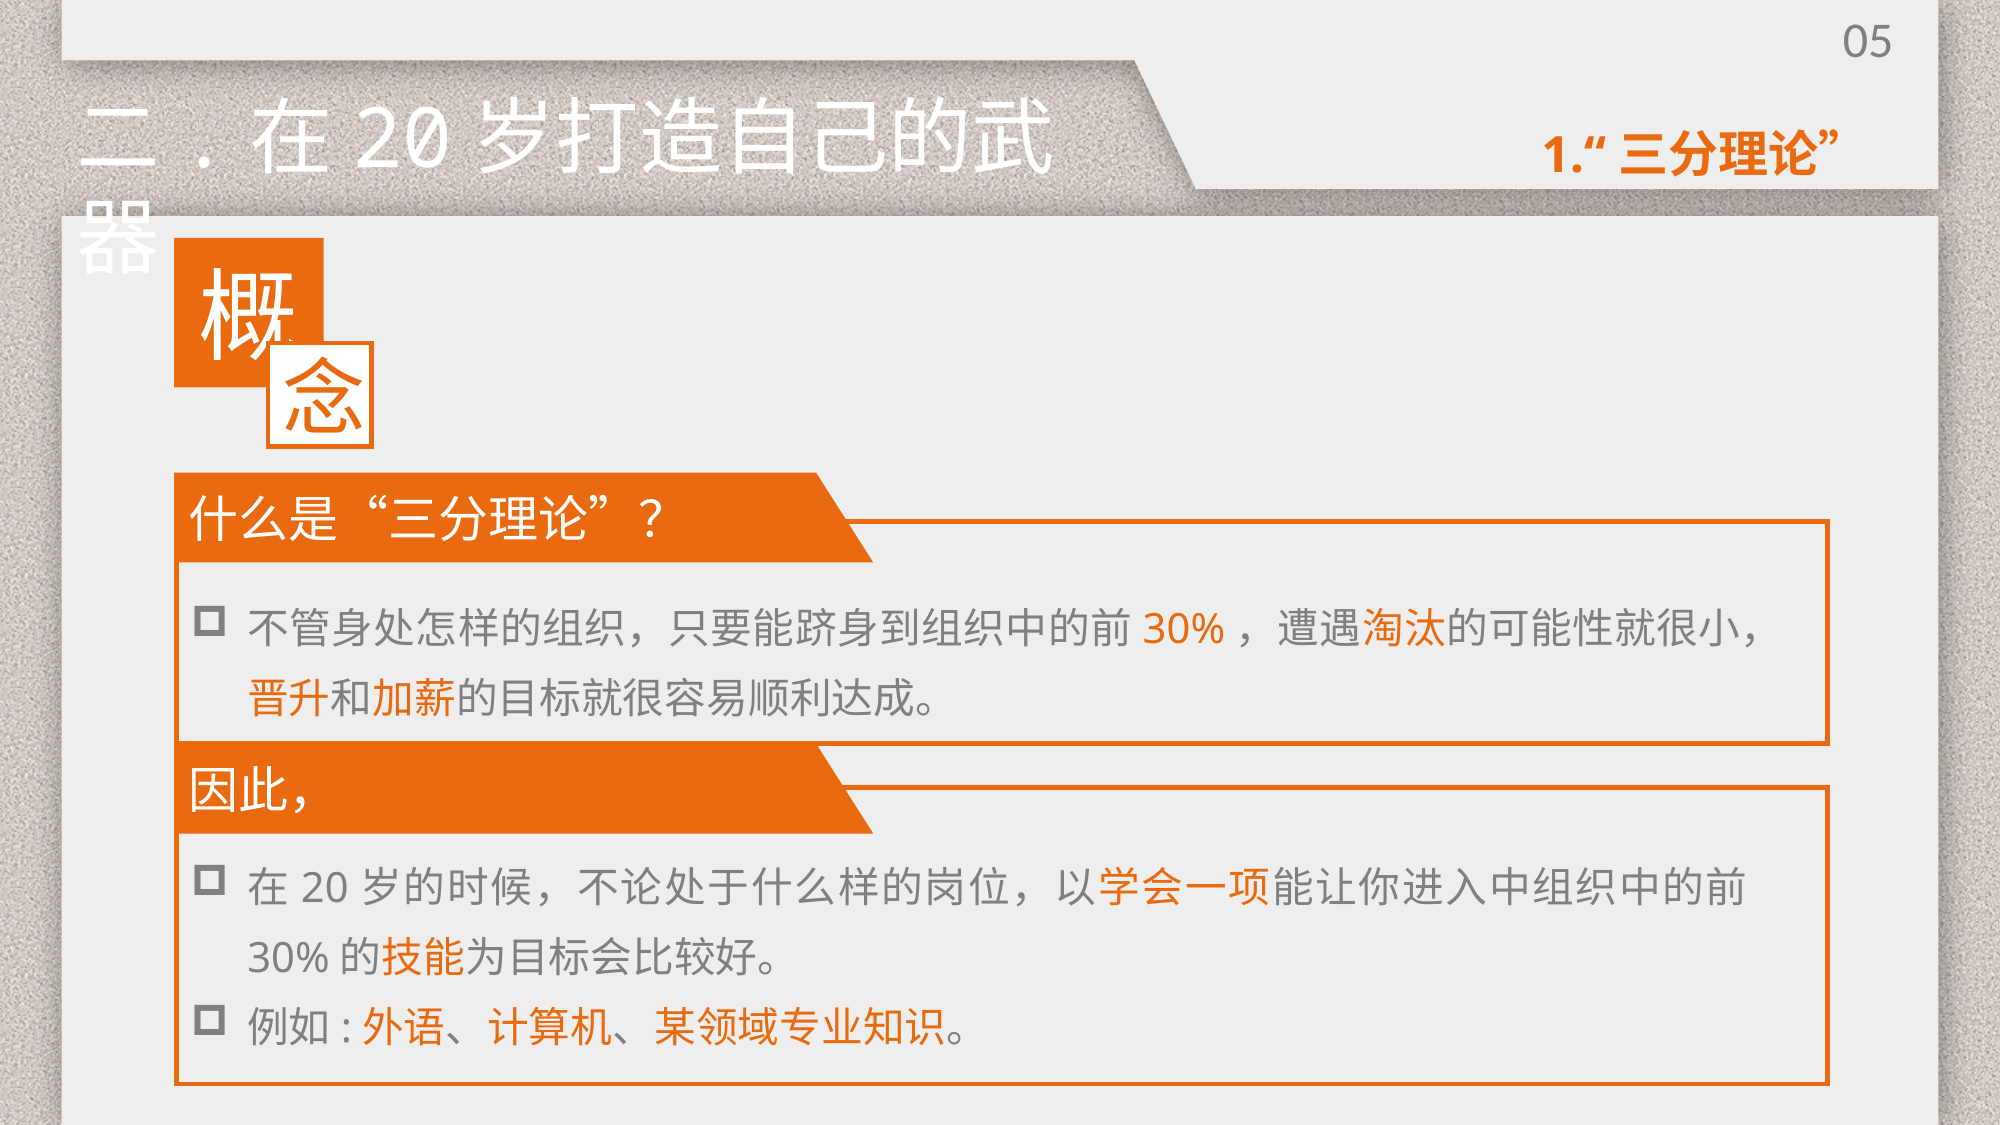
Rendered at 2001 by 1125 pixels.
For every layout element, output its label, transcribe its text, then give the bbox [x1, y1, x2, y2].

text_box 1.“三分理论” [1239, 115, 1883, 191]
text_box [61, 215, 1939, 1125]
text_box [60, 0, 1940, 191]
text_box 05 [1797, 0, 1939, 75]
text_box [175, 787, 1829, 1085]
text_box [174, 237, 372, 447]
text_box [175, 520, 1829, 745]
text_box 因此， [173, 742, 876, 835]
text_box 二.在20岁打造自己的武器 [61, 76, 1134, 292]
text_box 什么是“三分理论”？ [173, 471, 876, 564]
